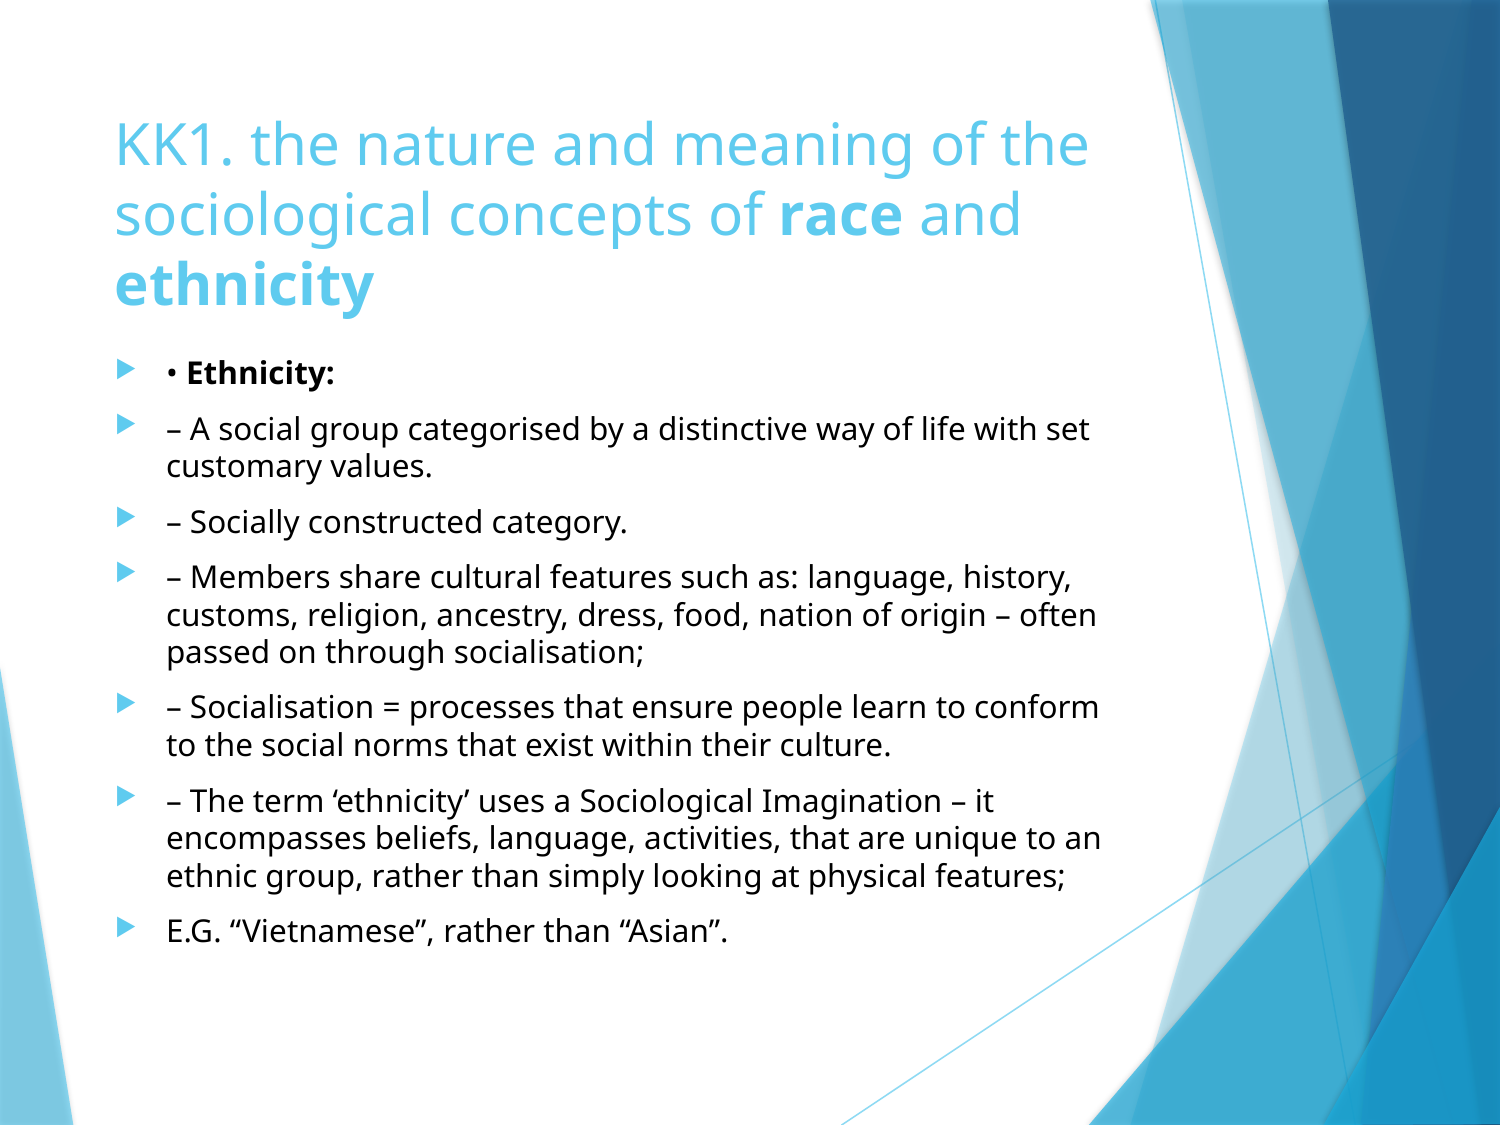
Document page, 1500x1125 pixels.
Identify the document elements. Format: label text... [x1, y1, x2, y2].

list • Ethnicity: – A social group categorised by a distinctive way of life with set customary values. – Socially constructed category. – Members share cultural features such as: language, history, customs, religion, ancestry, dress, food, nation of origin – often passed on through socialisation; – Socialisation = processes that ensure people learn to conform to the social norms that exist within their culture. – The term ‘ethnicity’ uses a Sociological Imagination – it encompasses beliefs, language, activities, that are unique to an ethnic group, rather than simply looking at physical features; E.G. “Vietnamese”, rather than “Asian”. [99, 290, 1142, 991]
title KK1. the nature and meaning of the sociological concepts of race and ethnicity [99, 99, 1142, 290]
